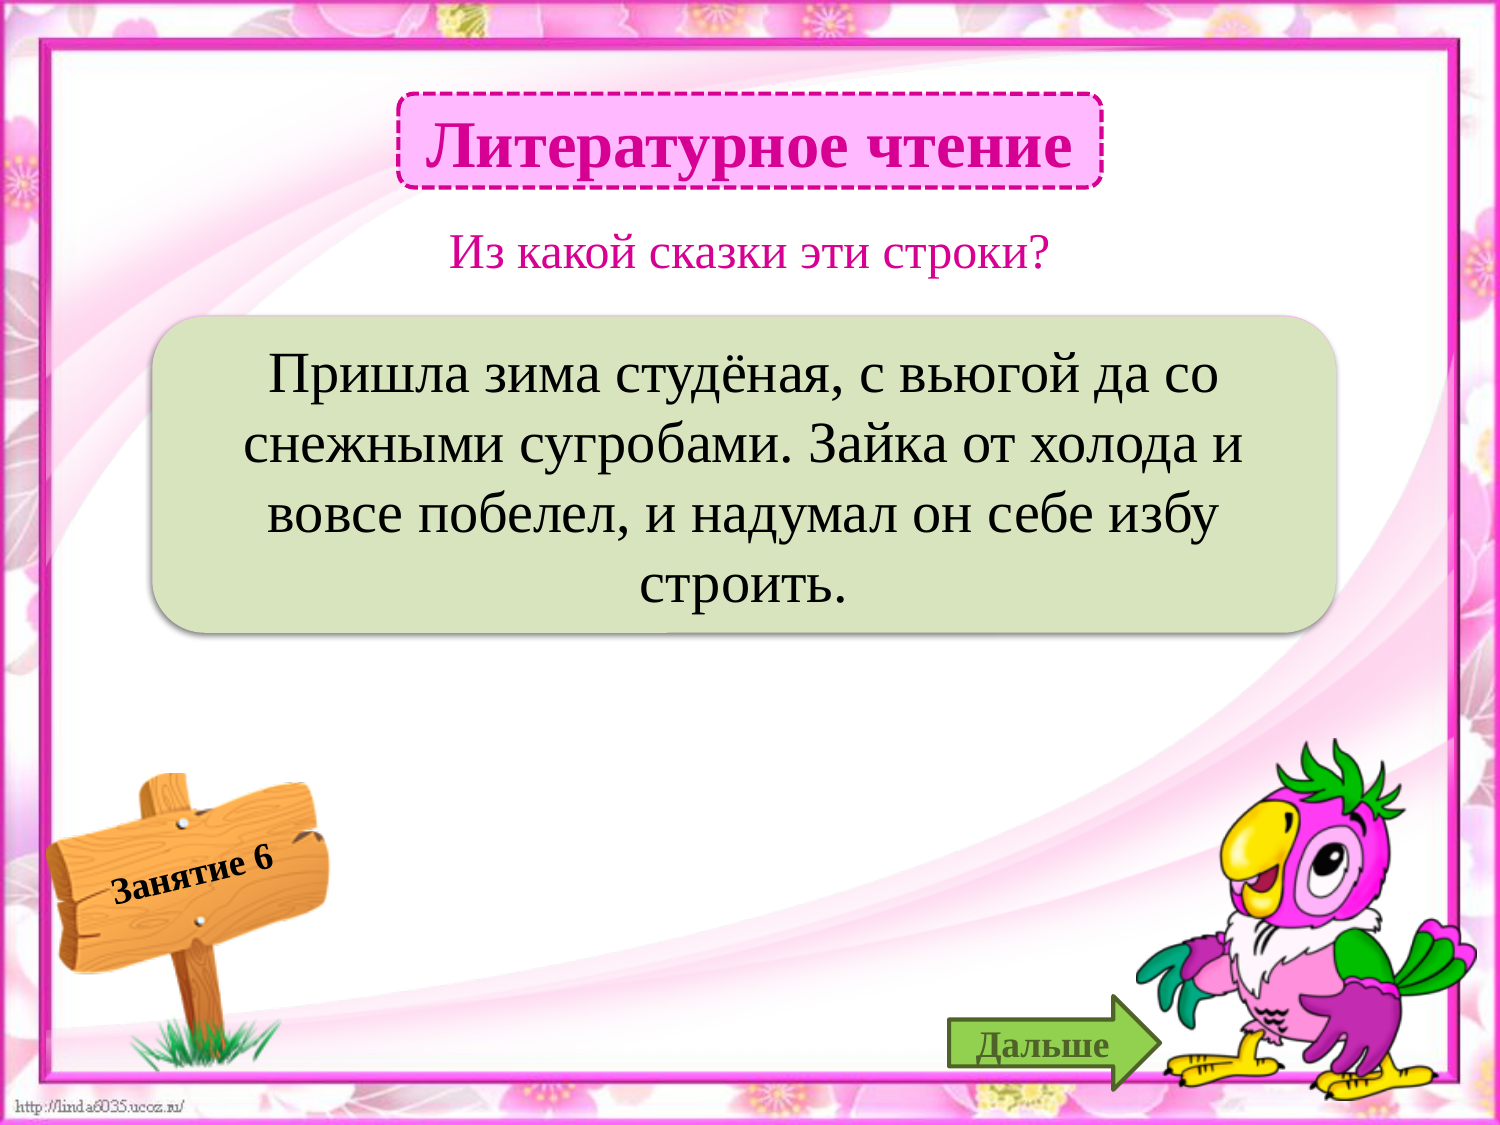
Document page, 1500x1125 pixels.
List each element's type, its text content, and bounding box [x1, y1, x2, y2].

text_box Дальше [947, 994, 1163, 1092]
picture [0, 0, 1500, 1125]
text_box Литературное чтение [396, 91, 1104, 190]
text_box Из какой сказки эти строки? [163, 210, 1336, 286]
text_box [150, 314, 1338, 635]
